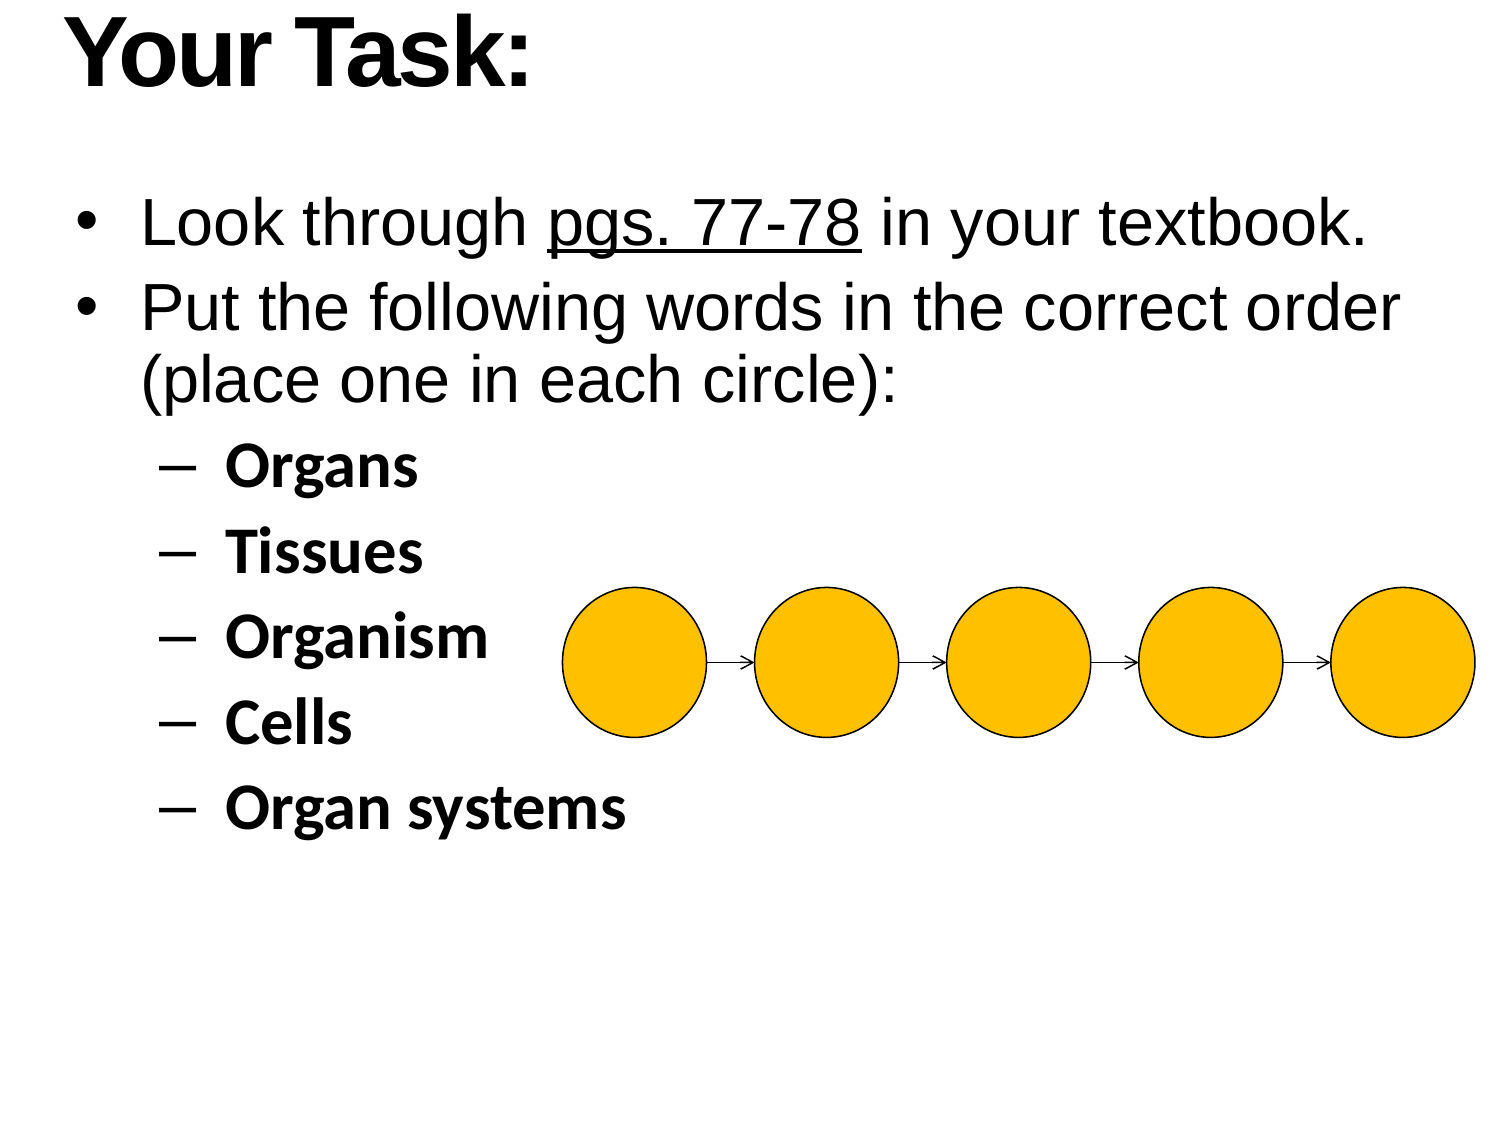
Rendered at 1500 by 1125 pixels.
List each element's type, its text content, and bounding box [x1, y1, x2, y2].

title Your Task: [62, 0, 1413, 187]
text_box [562, 587, 1476, 738]
list Look through pgs. 77-78 in your textbook. Put the following words in the correct order (place one in each circle): Organs Tissues Organism Cells Organ systems [74, 187, 1426, 1088]
